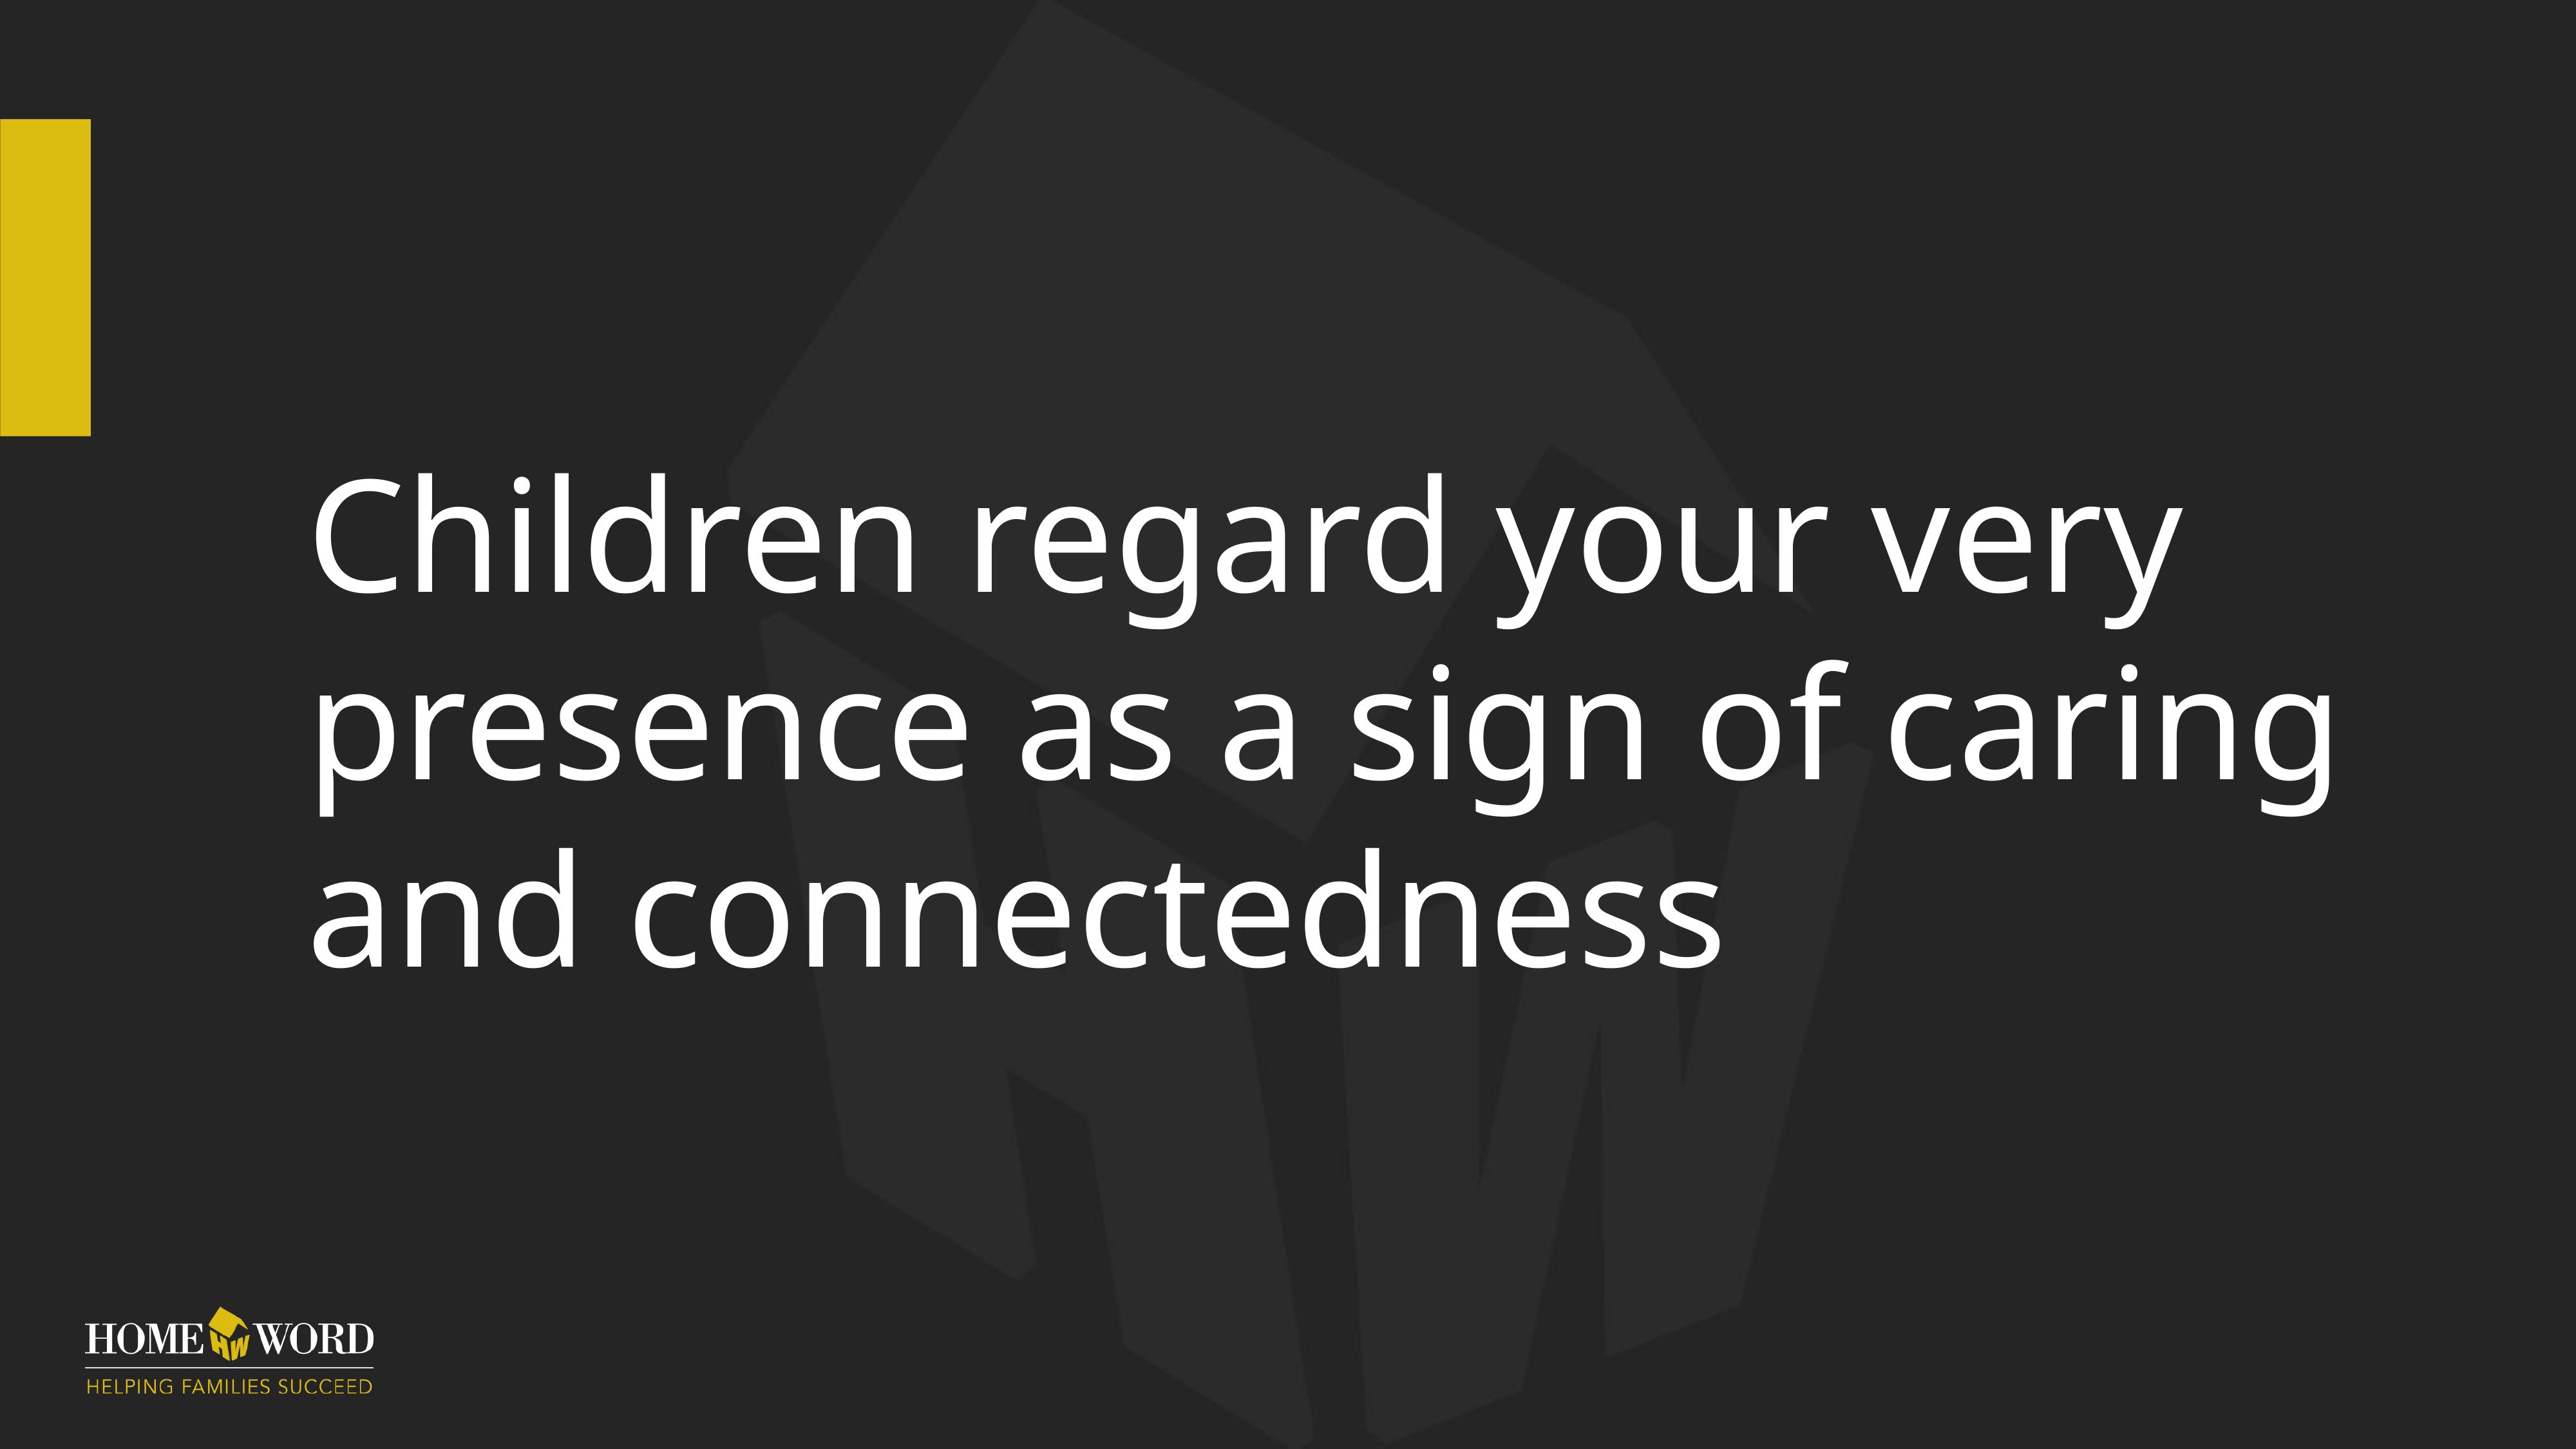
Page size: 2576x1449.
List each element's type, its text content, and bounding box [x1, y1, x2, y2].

title Children regard your very presence as a sign of caring and connectedness [301, 430, 2353, 1162]
picture [0, 0, 2576, 1449]
